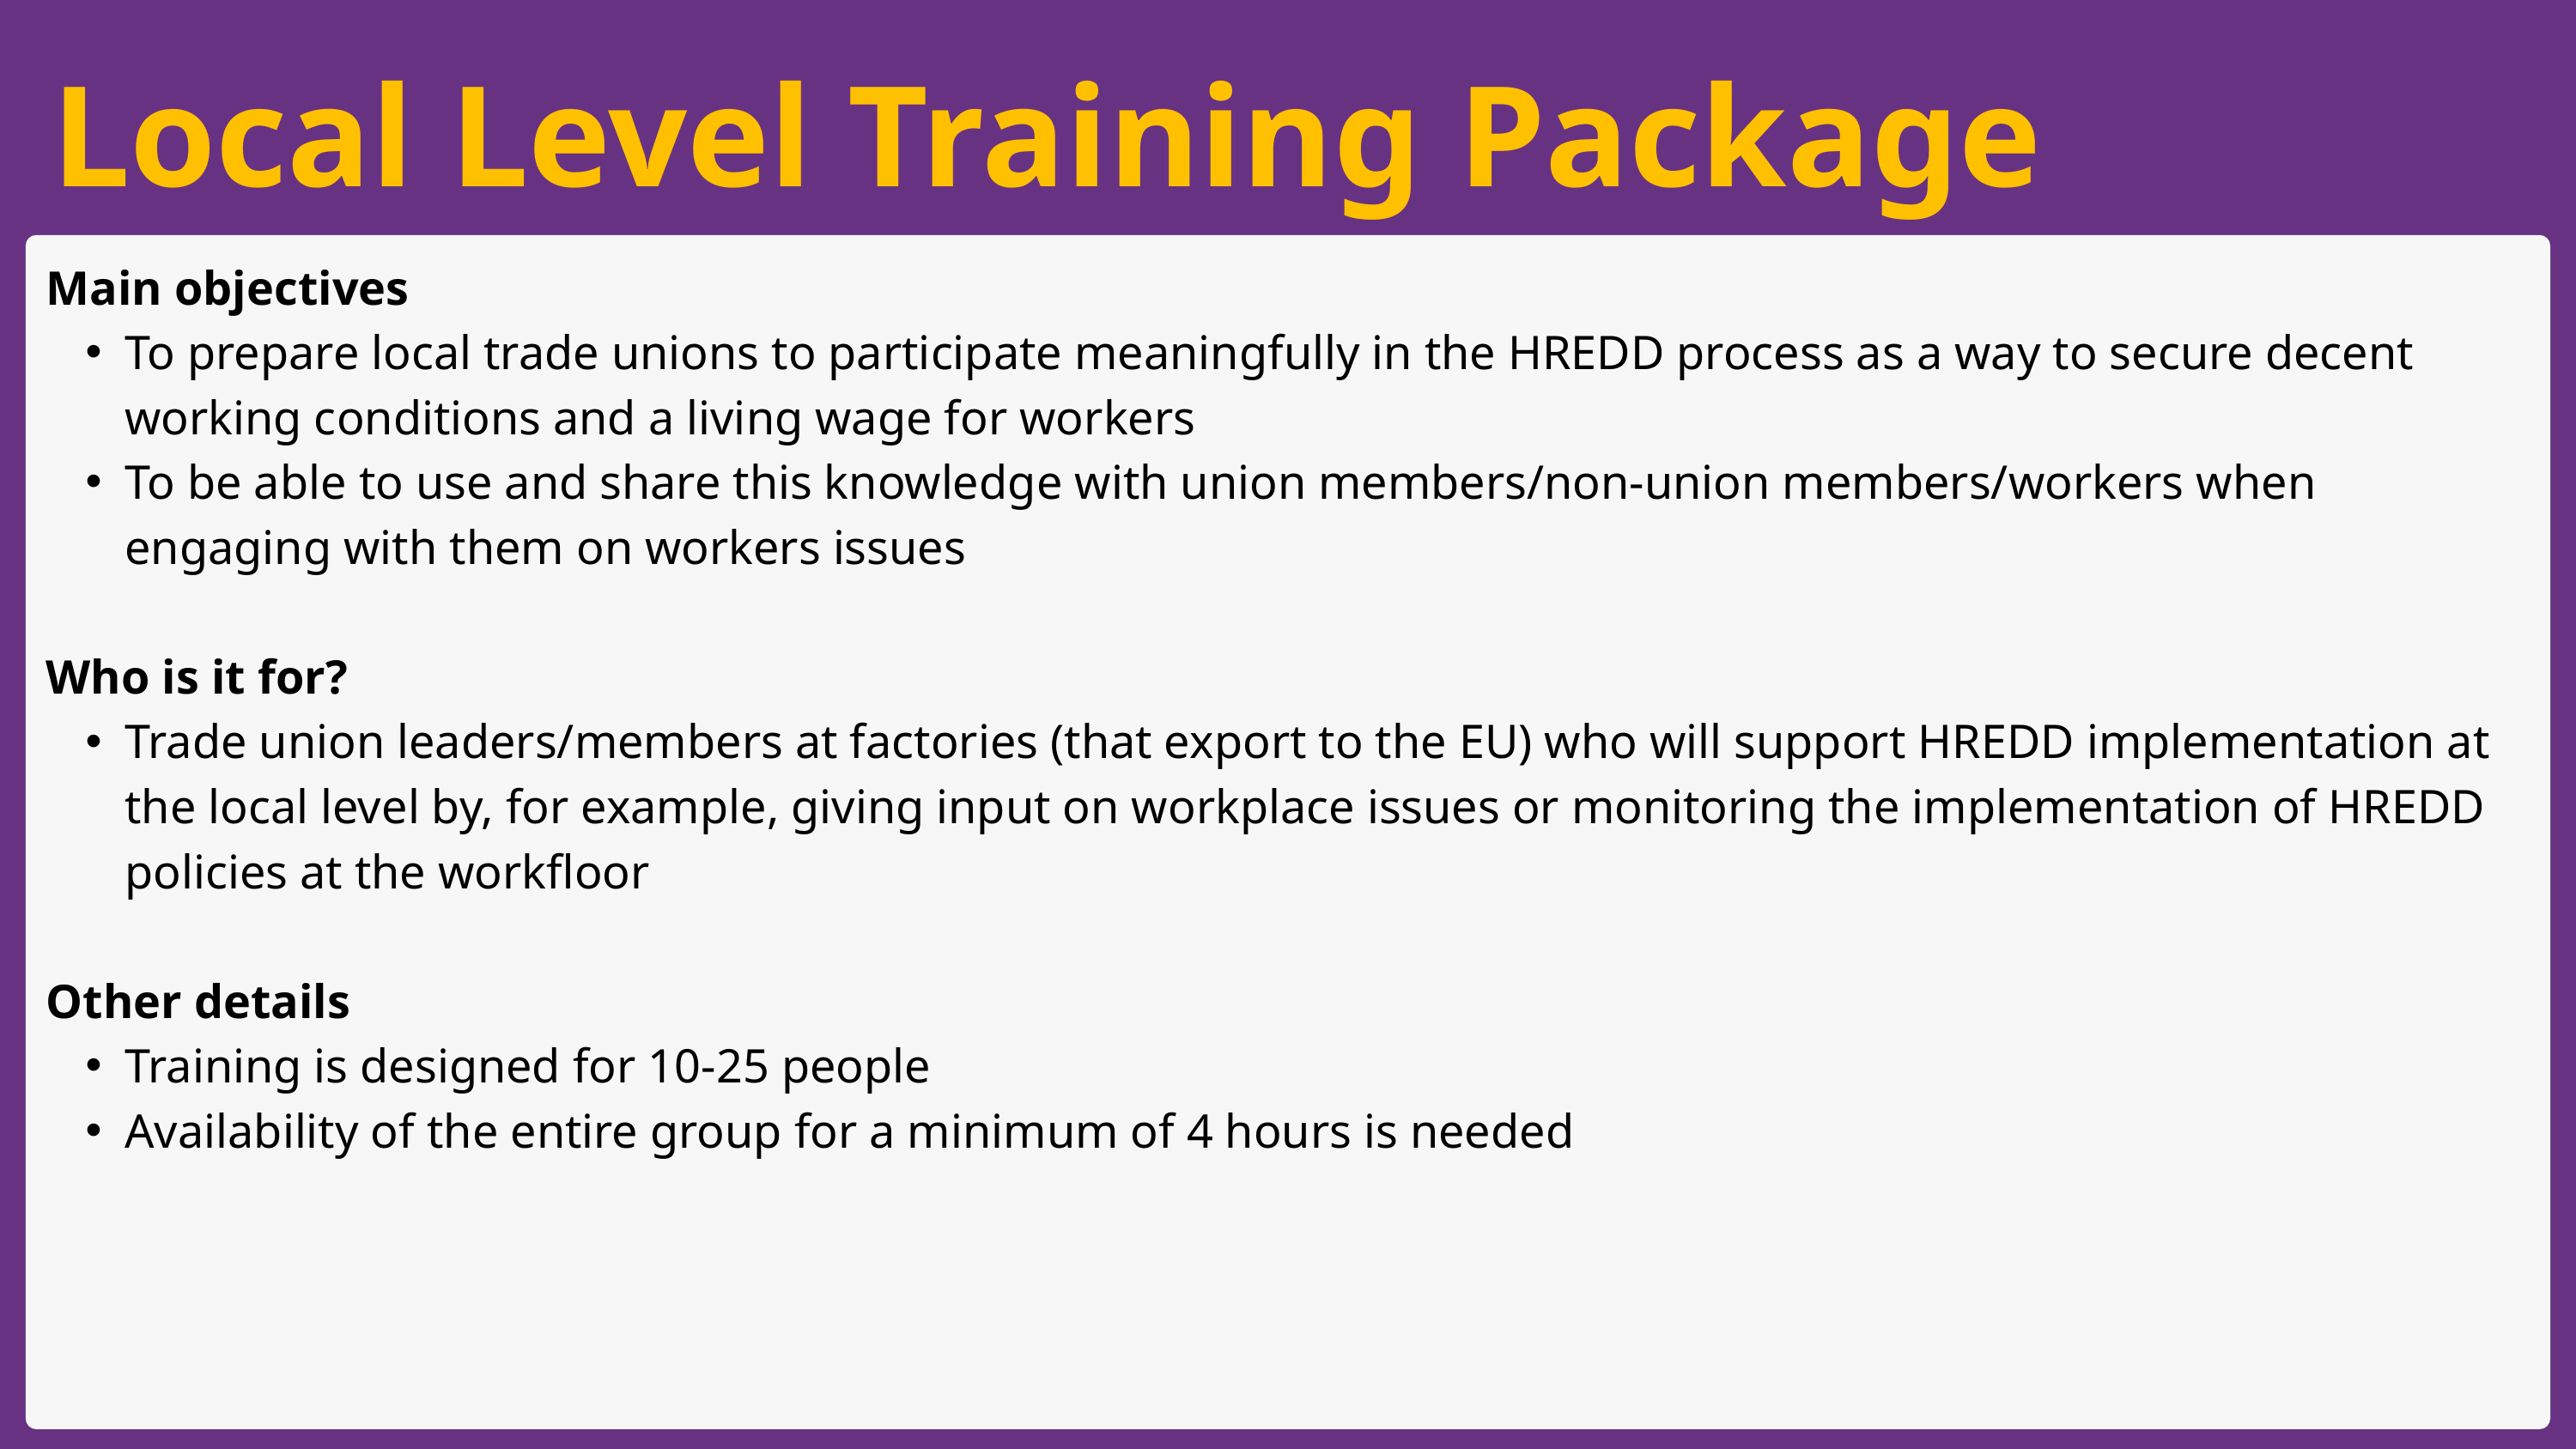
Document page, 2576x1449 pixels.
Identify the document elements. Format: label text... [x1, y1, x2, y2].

text_box Local Level Training Package [0, 52, 2348, 215]
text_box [25, 234, 2551, 1430]
